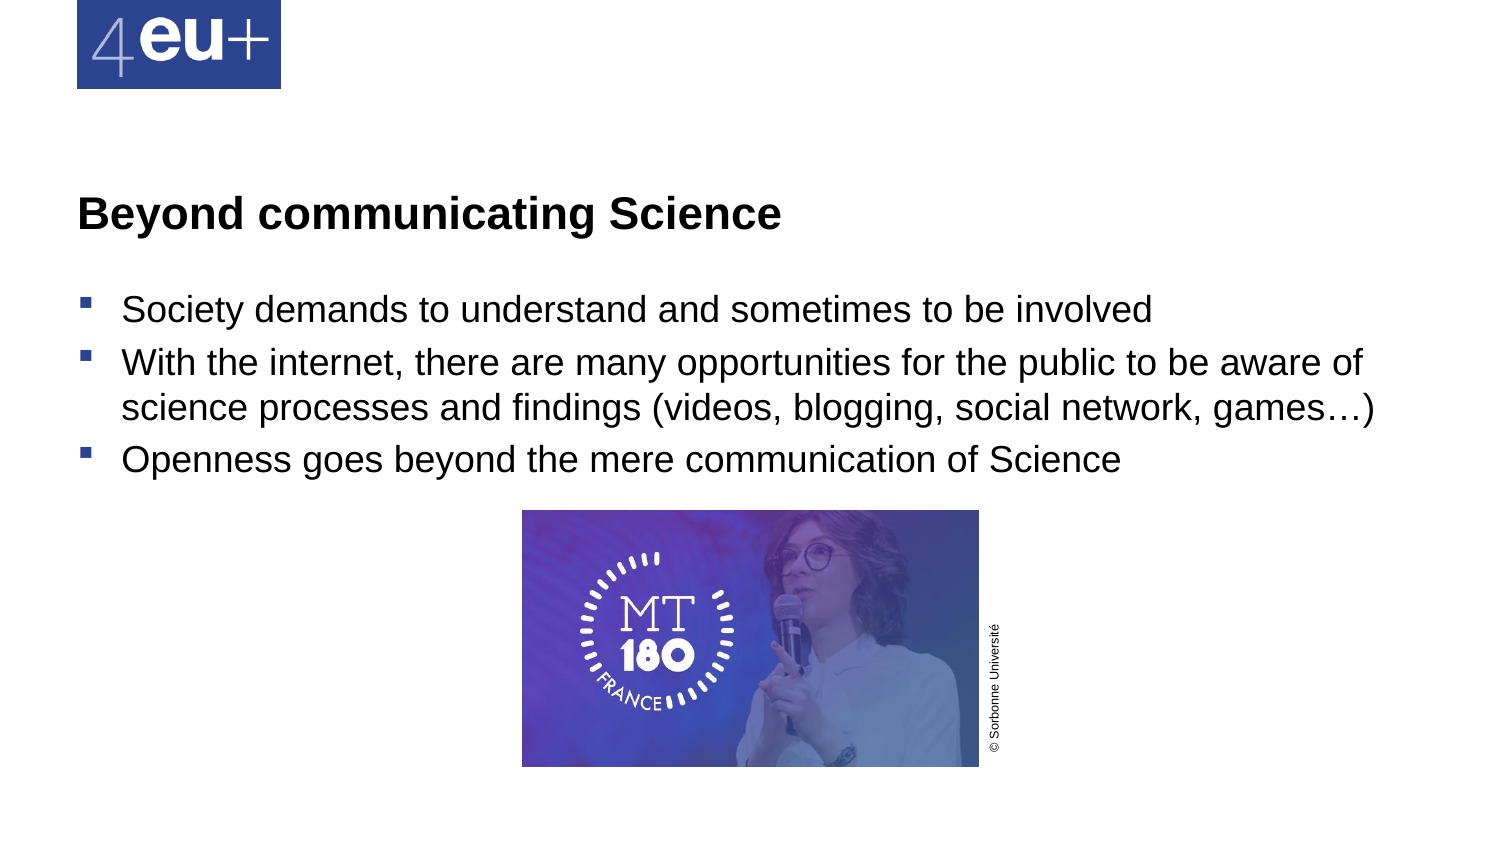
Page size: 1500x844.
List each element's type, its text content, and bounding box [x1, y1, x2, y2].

picture [77, 0, 281, 89]
title Beyond communicating Science [62, 176, 1439, 277]
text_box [522, 425, 1010, 768]
list Society demands to understand and sometimes to be involved With the internet, there are many opportunities for the public to be aware of science processes and findings (videos, blogging, social network, games…) Openness goes beyond the mere communication of Science [62, 277, 1439, 753]
